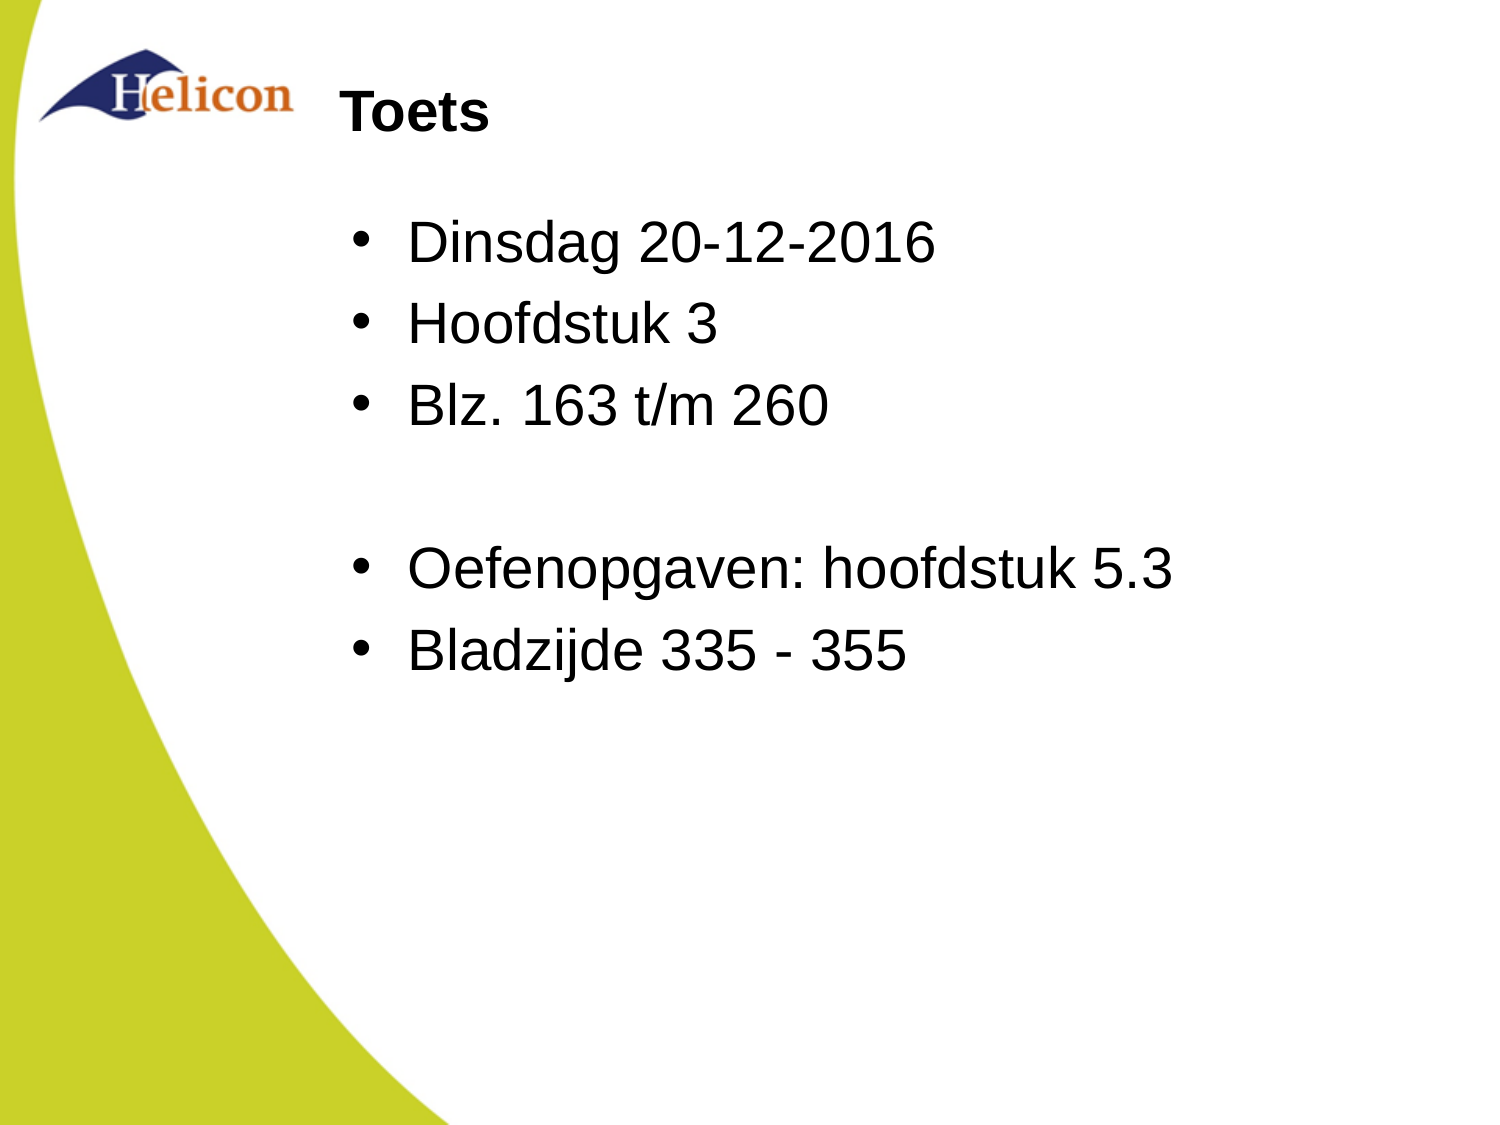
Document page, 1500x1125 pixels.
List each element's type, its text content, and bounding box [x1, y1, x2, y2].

title Toets [324, 54, 1415, 161]
picture [0, 0, 1500, 1125]
list Dinsdag 20-12-2016 Hoofdstuk 3 Blz. 163 t/m 260 Oefenopgaven: hoofdstuk 5.3 Bladzijde 335 - 355 [336, 196, 1425, 1005]
